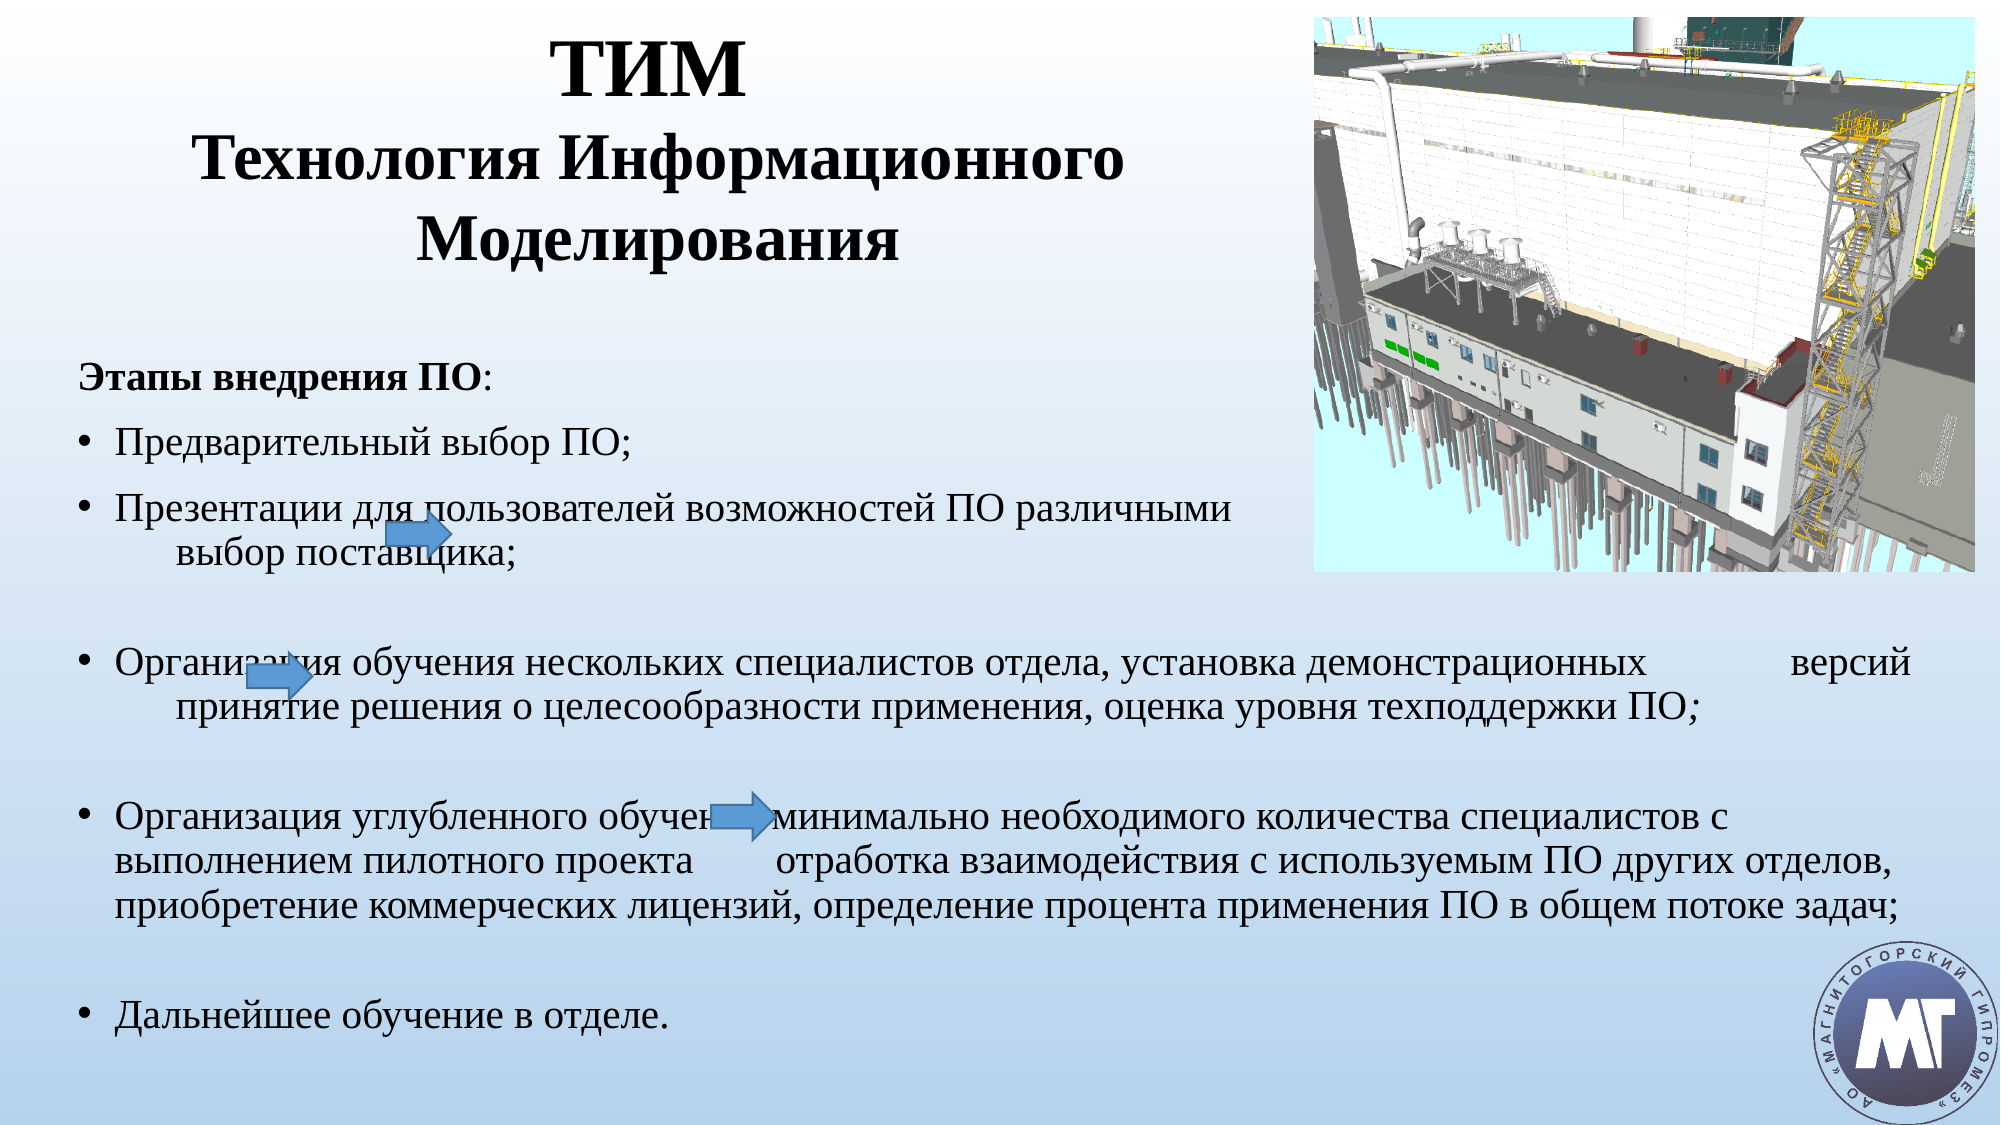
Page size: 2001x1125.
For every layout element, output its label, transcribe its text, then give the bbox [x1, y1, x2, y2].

text_box ТИМ Технология Информационного Моделирования [13, 5, 1305, 281]
text_box [385, 507, 453, 561]
text_box [710, 790, 778, 843]
picture [1813, 941, 1998, 1125]
list Этапы внедрения ПО: Предварительный выбор ПО; Презентации для пользователей возможностей ПО различными поставщиками выбор поставщика; Организация обучения нескольких специалистов отдела, установка демонстрационных версий принятие решения о целесообразности применения, оценка уровня техподдержки ПО; Организация углубленного обучения минимально необходимого количества специалистов с выполнением пилотного проекта отработка взаимодействия с используемым ПО других отделов, приобретение коммерческих лицензий, определение процента применения ПО в общем потоке задач; Дальнейшее обучение в отделе. [62, 347, 1938, 1064]
text_box [246, 650, 314, 703]
picture [1314, 16, 1976, 572]
